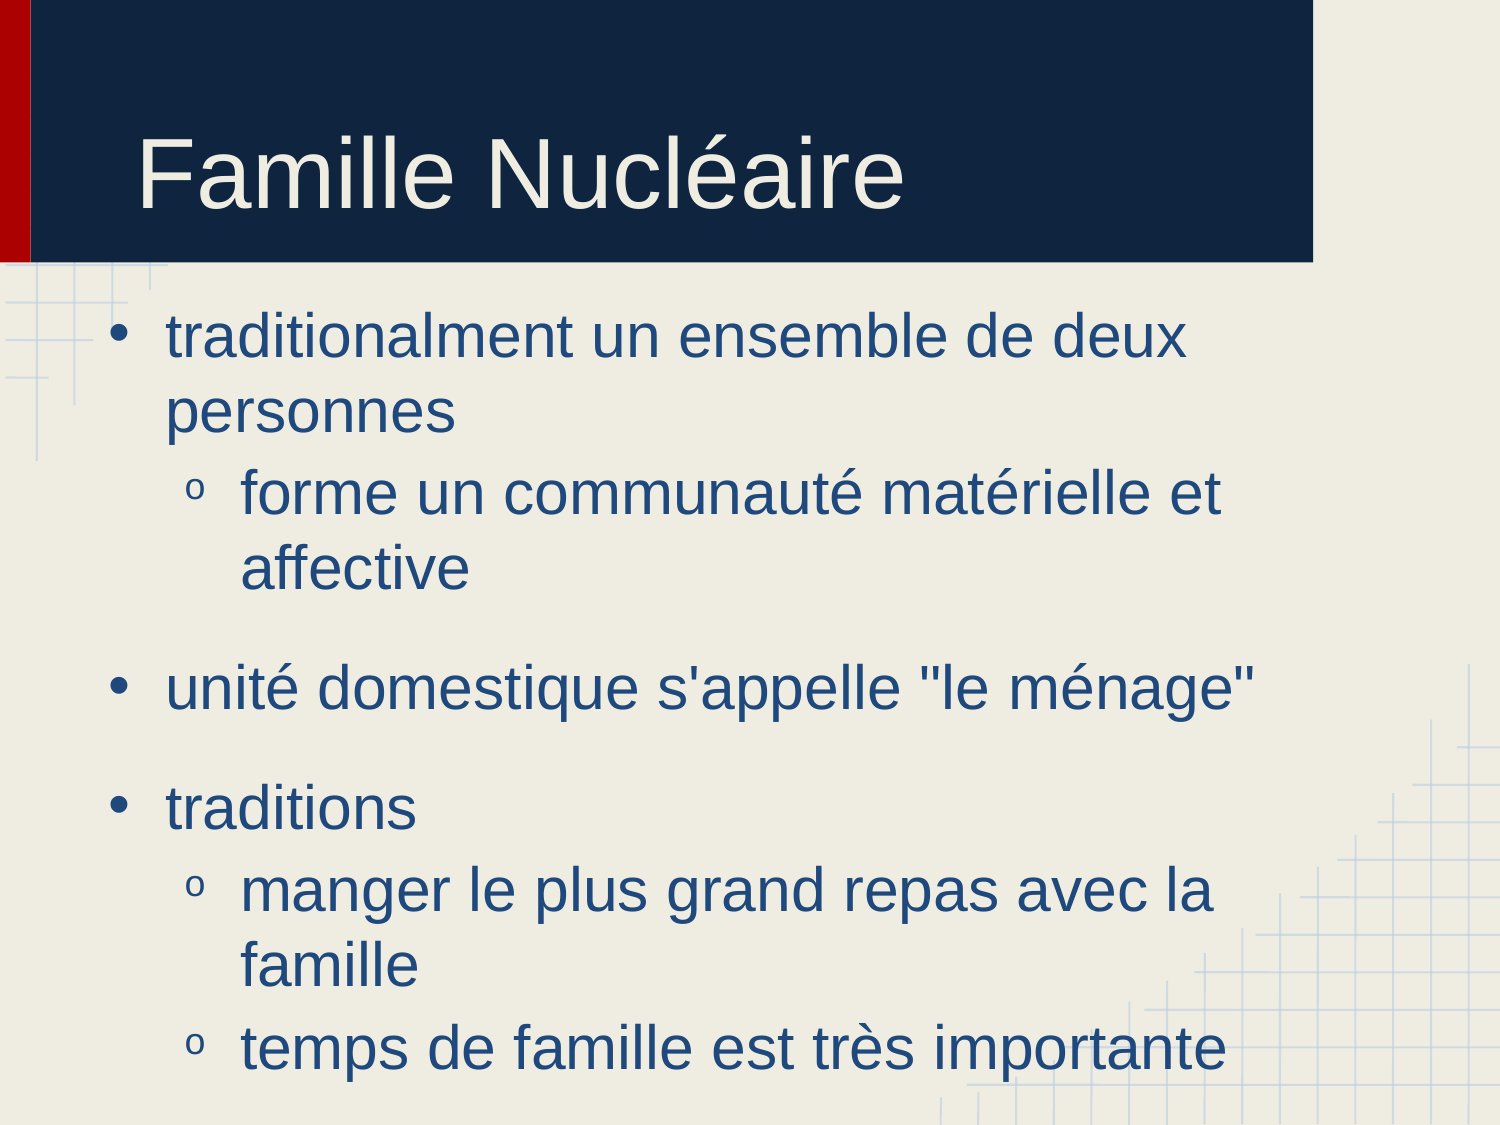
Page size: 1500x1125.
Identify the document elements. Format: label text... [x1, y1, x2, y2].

title Famille Nucléaire [75, 22, 1276, 244]
list traditionalment un ensemble de deux personnes forme un communauté matérielle et affective unité domestique s'appelle "le ménage" traditions manger le plus grand repas avec la famille temps de famille est très importante [75, 279, 1425, 1074]
